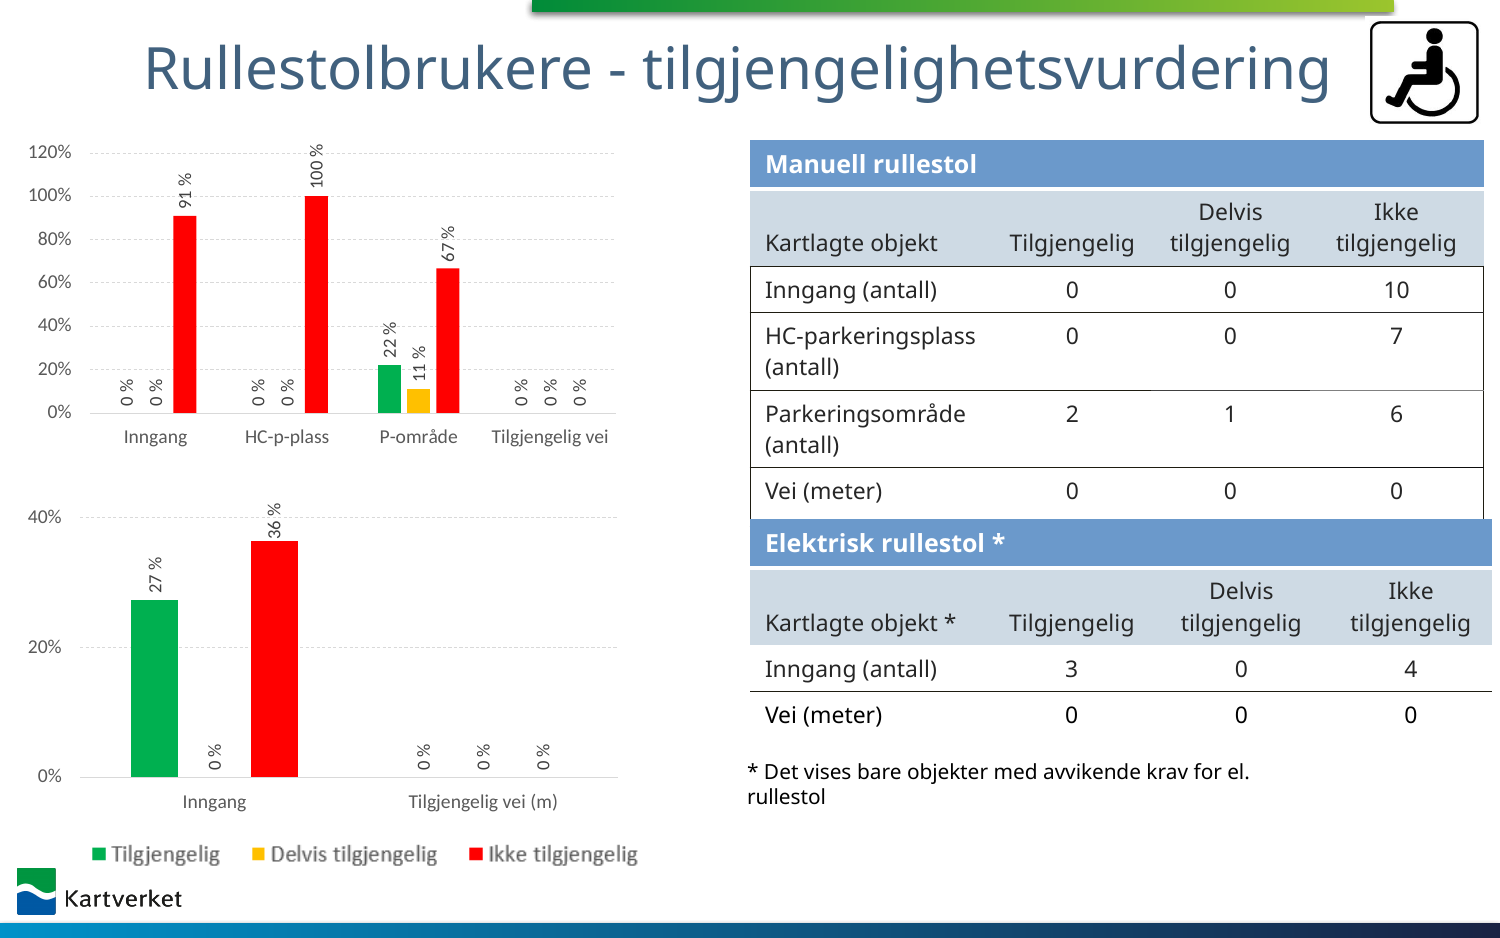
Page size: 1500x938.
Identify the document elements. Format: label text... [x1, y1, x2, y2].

table_cell 0 [991, 692, 1153, 738]
table_cell 0 [1151, 313, 1310, 390]
table_cell Ikke tilgjengelig [1330, 570, 1492, 645]
picture [20, 499, 630, 822]
table_cell 0 [1151, 267, 1310, 312]
picture [20, 135, 629, 457]
table_cell 3 [991, 645, 1153, 691]
text_box * Det vises bare objekter med avvikende krav for el. rullestol [732, 751, 1317, 816]
table_cell 0 [1153, 645, 1330, 691]
text_box Rullestolbrukere - tilgjengelighetsvurdering [39, 12, 1348, 109]
table_cell 0 [994, 313, 1151, 390]
table_cell 0 [994, 267, 1151, 312]
table_cell Ikke tilgjengelig [1310, 191, 1484, 266]
table_cell Kartlagte objekt * [750, 570, 991, 645]
table_cell Inngang (antall) [751, 267, 994, 312]
table_cell 2 [994, 391, 1151, 467]
table_cell Vei (meter) [750, 692, 991, 738]
table_cell Inngang (antall) [750, 645, 991, 691]
table_cell 0 [1330, 692, 1492, 738]
table_header Elektrisk rullestol * [750, 519, 1492, 566]
table_cell Delvis tilgjengelig [1151, 191, 1310, 266]
table_cell HC-parkeringsplass (antall) [751, 313, 994, 390]
table_cell Delvis tilgjengelig [1153, 570, 1330, 645]
table_header Manuell rullestol [750, 140, 1484, 187]
picture [86, 838, 643, 870]
table_cell 4 [1330, 645, 1492, 691]
table_cell Tilgjengelig [994, 191, 1151, 266]
table_cell Tilgjengelig [991, 570, 1153, 645]
picture [1365, 16, 1484, 129]
table_cell 0 [994, 468, 1151, 519]
table_cell Vei (meter) [751, 468, 994, 519]
table_cell 0 [1153, 692, 1330, 738]
table_cell 0 [1310, 468, 1483, 519]
table_cell 0 [1151, 468, 1310, 519]
table_cell 10 [1310, 267, 1483, 312]
table_cell Parkeringsområde (antall) [751, 391, 994, 467]
table_cell 1 [1151, 391, 1310, 467]
table_cell 7 [1310, 313, 1483, 390]
table_cell 6 [1310, 391, 1483, 467]
table_cell Kartlagte objekt [750, 191, 994, 266]
